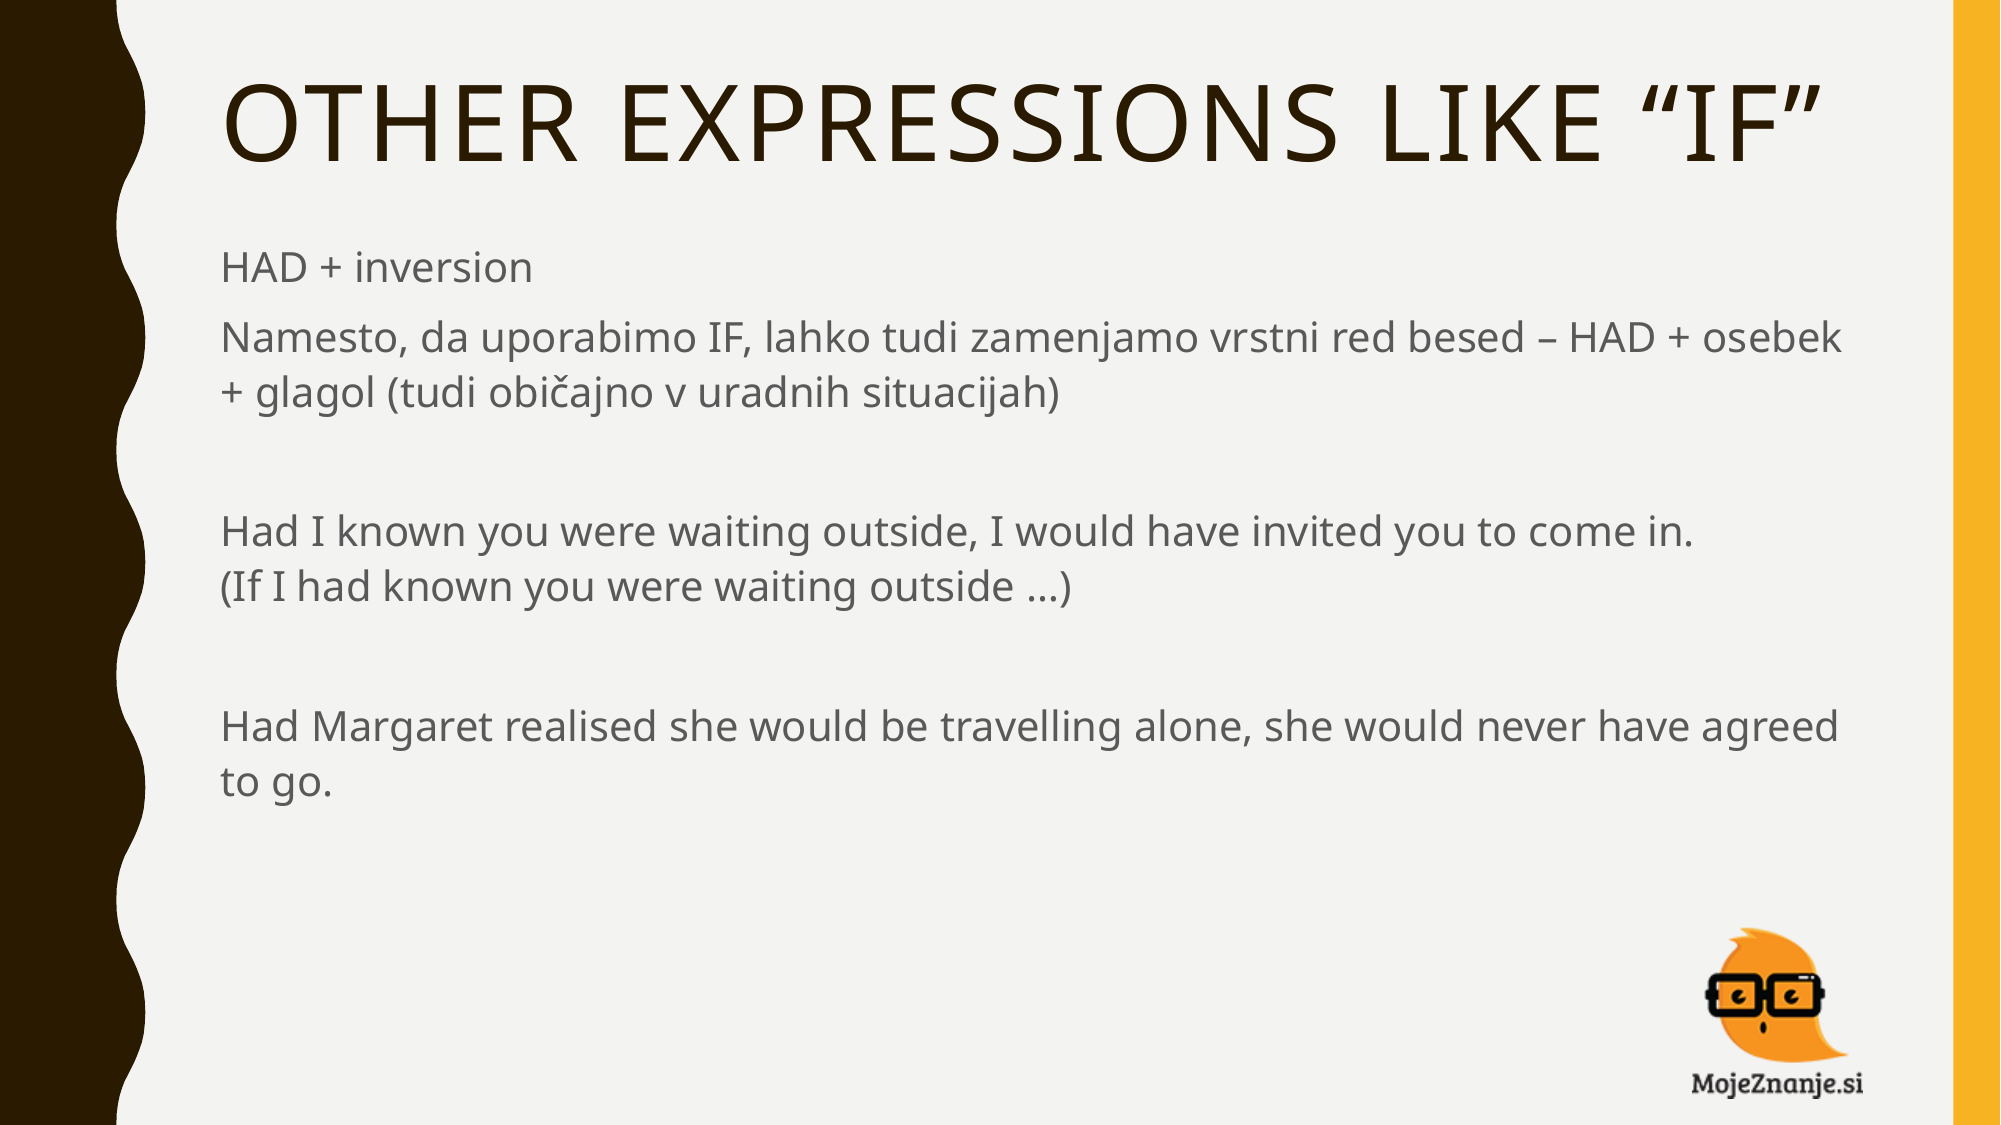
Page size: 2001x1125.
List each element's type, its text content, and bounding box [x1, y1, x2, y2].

title OTHER EXPRESSIONS LIKE “IF” [205, 62, 1875, 228]
list HAD + inversion Namesto, da uporabimo IF, lahko tudi zamenjamo vrstni red besed – HAD + osebek + glagol (tudi običajno v uradnih situacijah) Had I known you were waiting outside, I would have invited you to come in. (If I had known you were waiting outside …) Had Margaret realised she would be travelling alone, she would never have agreed to go. [205, 228, 1875, 1034]
picture [1692, 1034, 1863, 1099]
